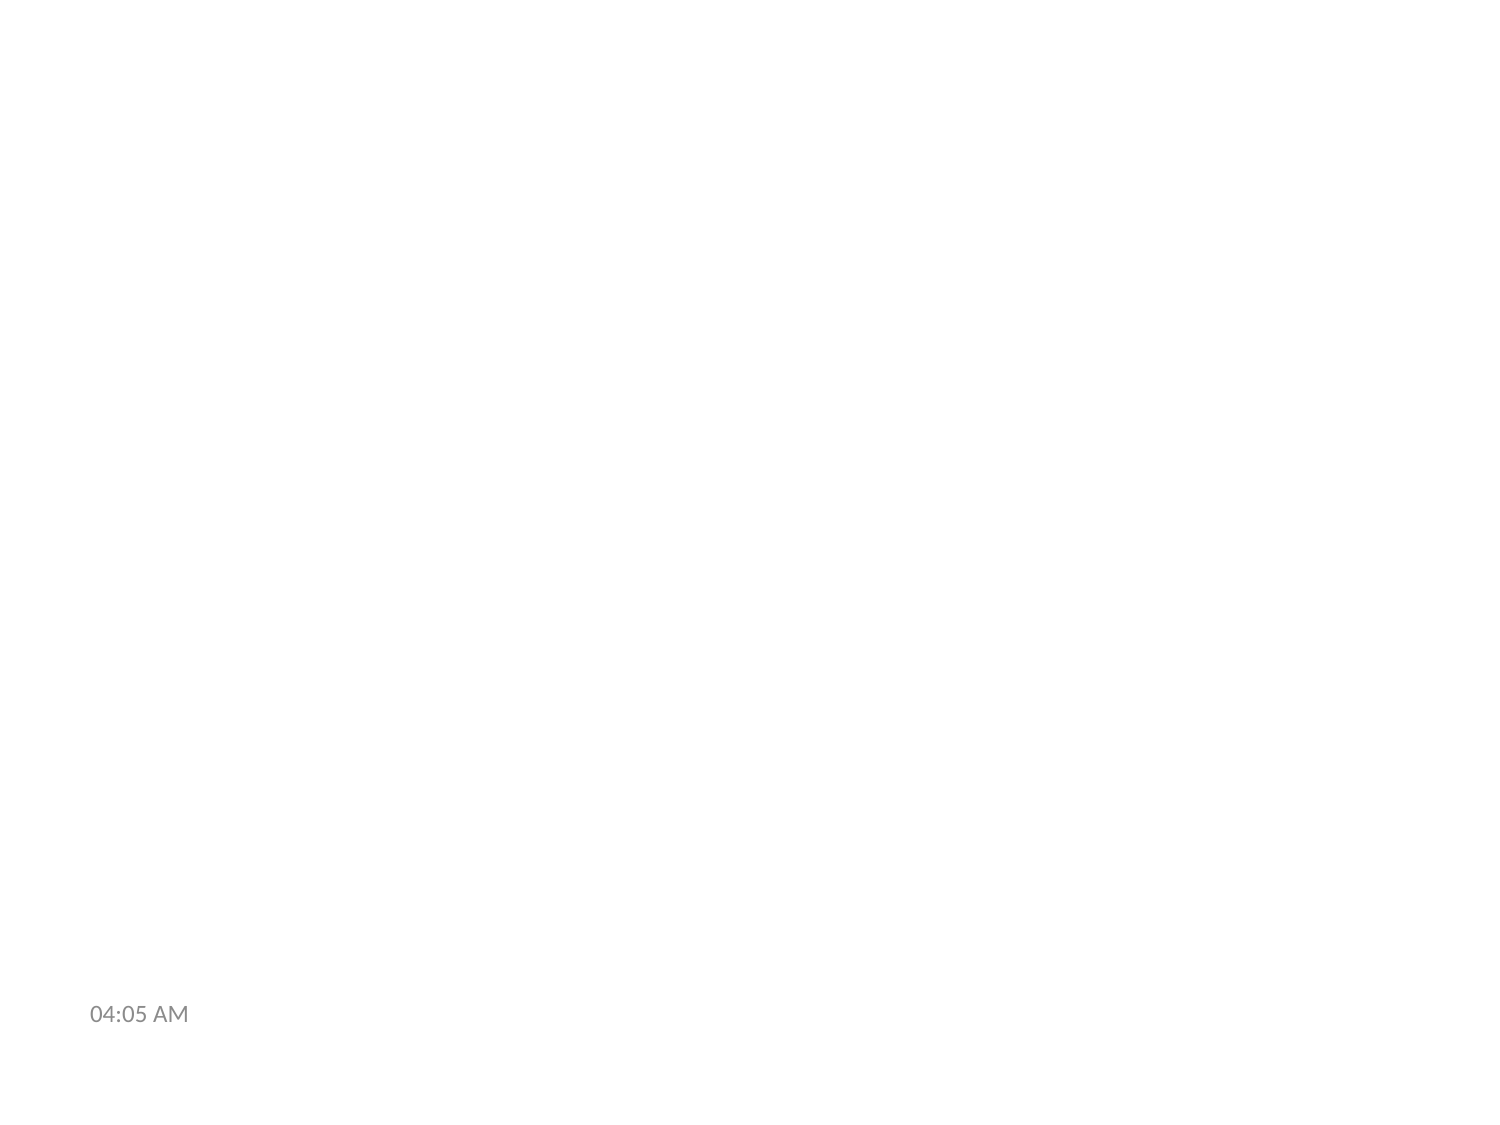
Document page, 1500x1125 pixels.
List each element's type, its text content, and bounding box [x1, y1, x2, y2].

text_box 3:35 PM [75, 982, 425, 1043]
